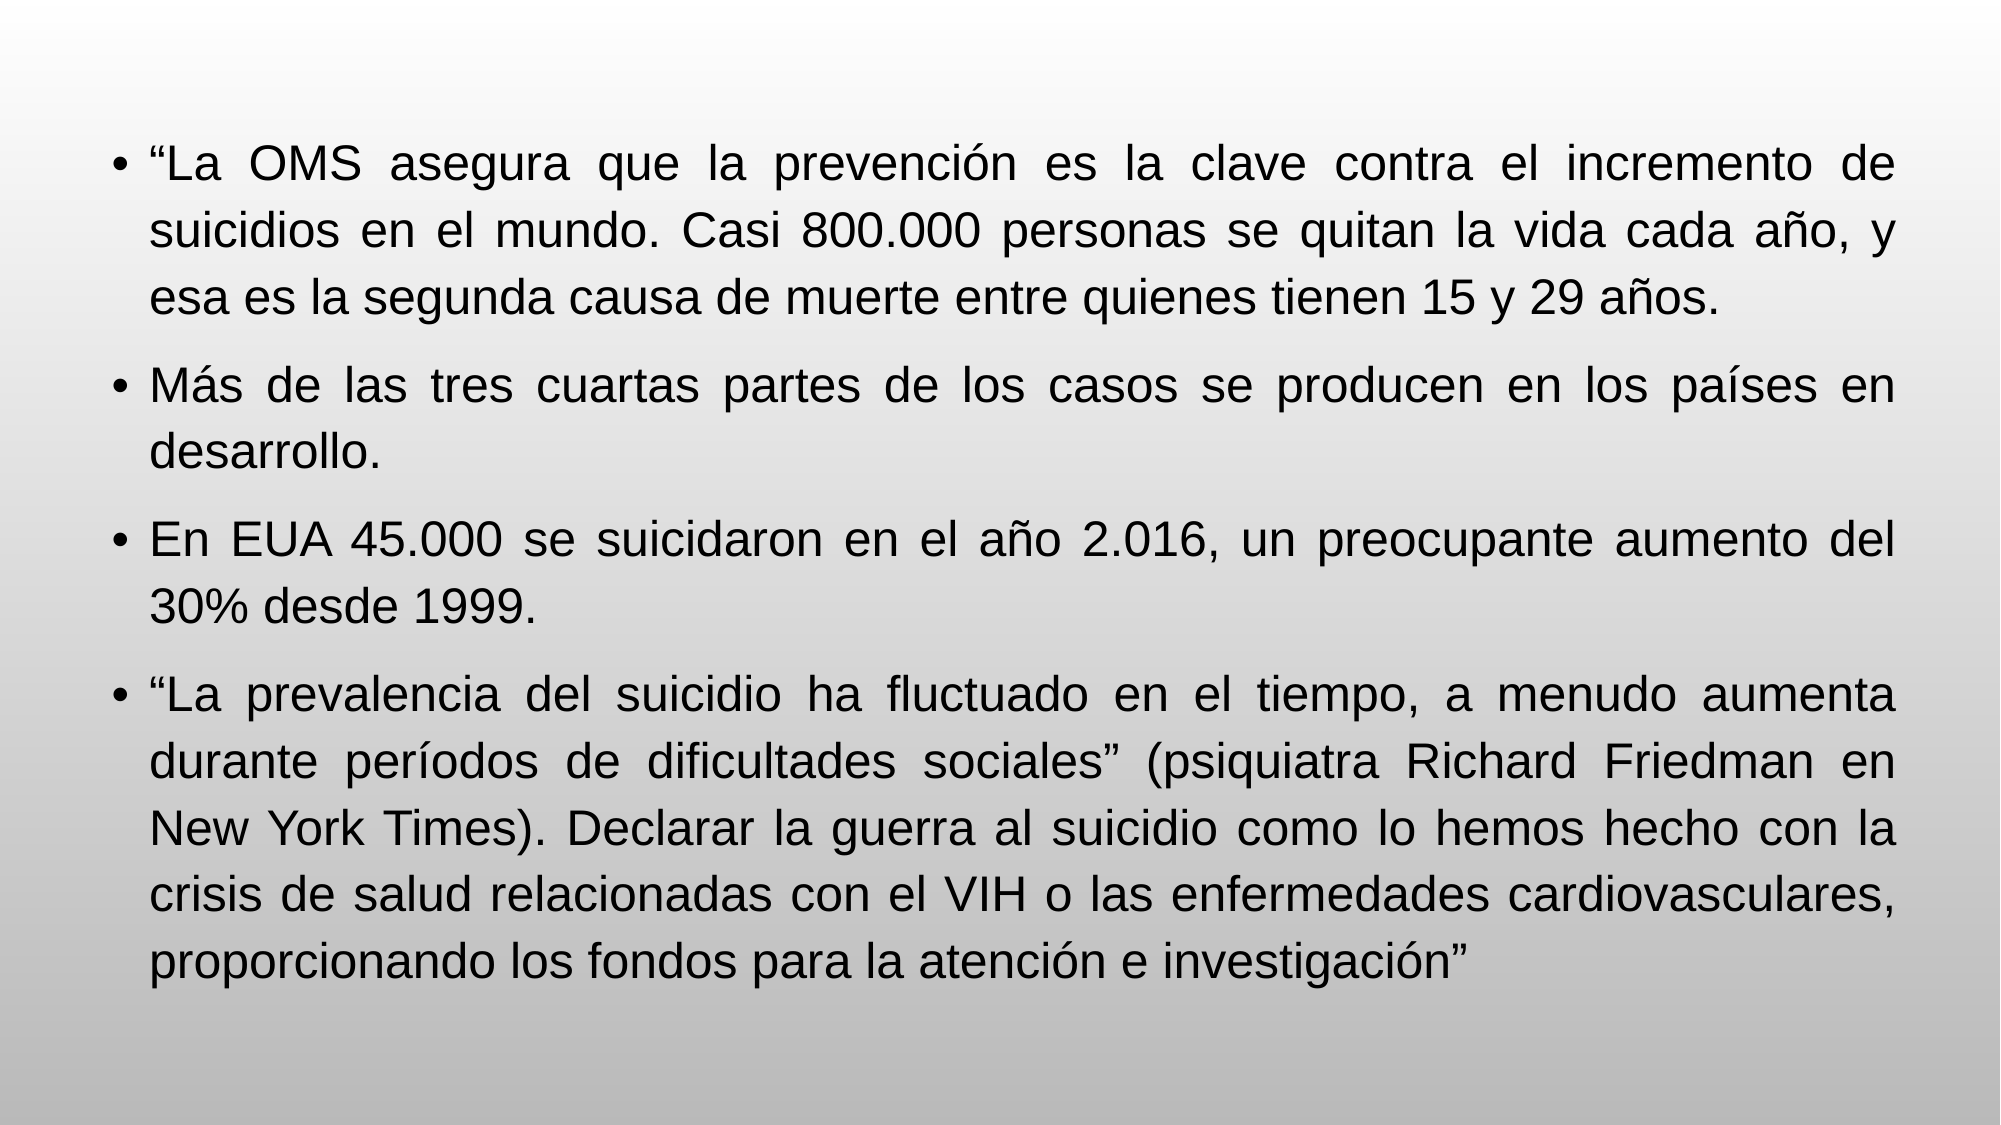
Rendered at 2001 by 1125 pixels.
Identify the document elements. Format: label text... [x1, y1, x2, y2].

list “La OMS asegura que la prevención es la clave contra el incremento de suicidios en el mundo. Casi 800.000 personas se quitan la vida cada año, y esa es la segunda causa de muerte entre quienes tienen 15 y 29 años. Más de las tres cuartas partes de los casos se producen en los países en desarrollo. En EUA 45.000 se suicidaron en el año 2.016, un preocupante aumento del 30% desde 1999. “La prevalencia del suicidio ha fluctuado en el tiempo, a menudo aumenta durante períodos de dificultades sociales” (psiquiatra Richard Friedman en New York Times). Declarar la guerra al suicidio como lo hemos hecho con la crisis de salud relacionadas con el VIH o las enfermedades cardiovasculares, proporcionando los fondos para la atención e investigación” [96, 116, 1912, 1078]
